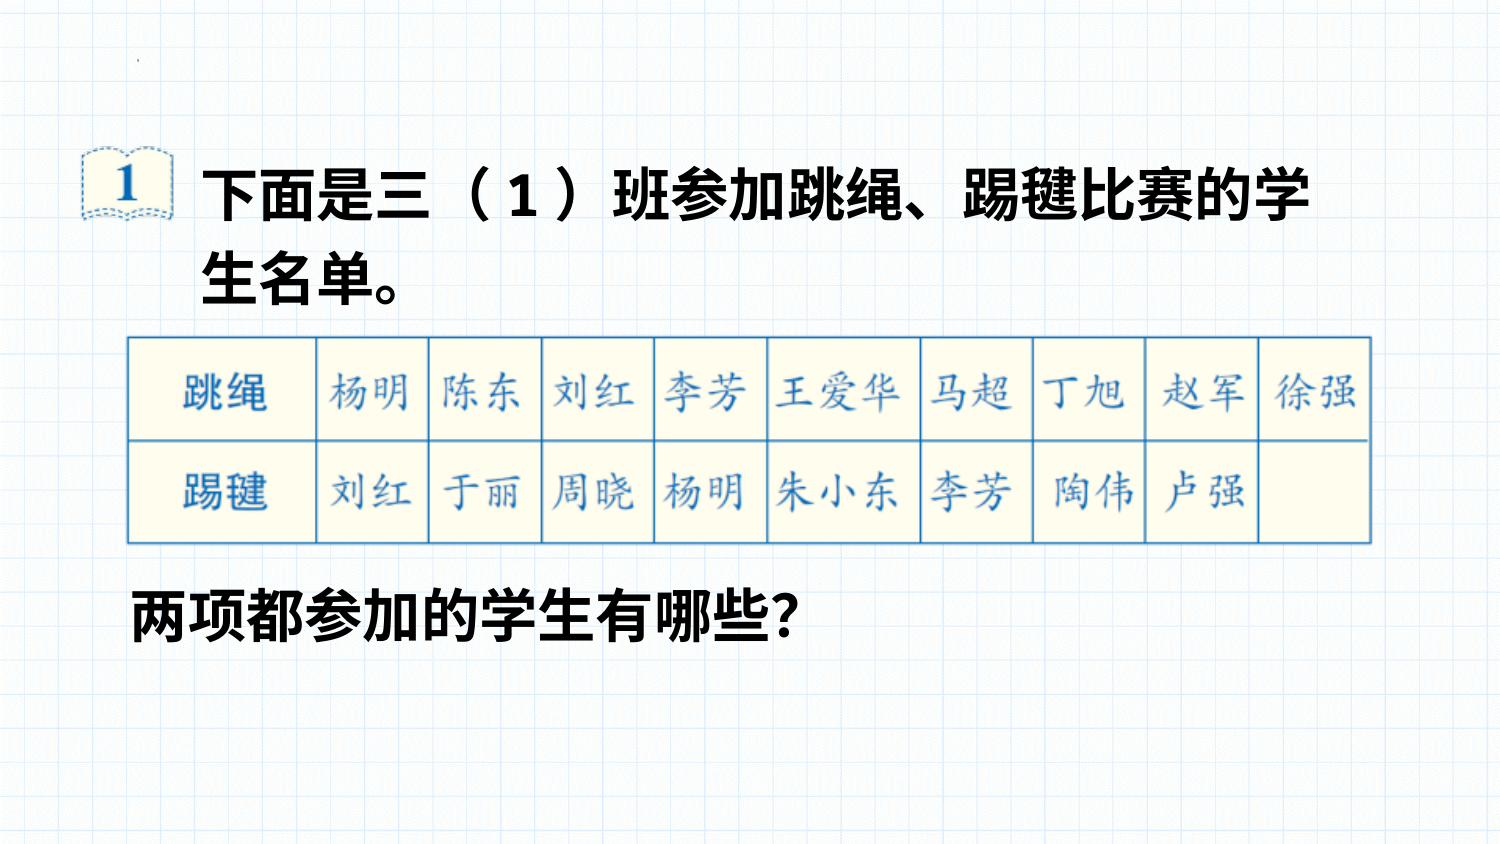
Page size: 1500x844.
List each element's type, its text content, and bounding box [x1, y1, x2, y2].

picture [0, 0, 1500, 844]
text_box 下面是三（1）班参加跳绳、踢毽比赛的学生名单。 [185, 136, 1356, 319]
text_box 两项都参加的学生有哪些？ [115, 572, 844, 657]
